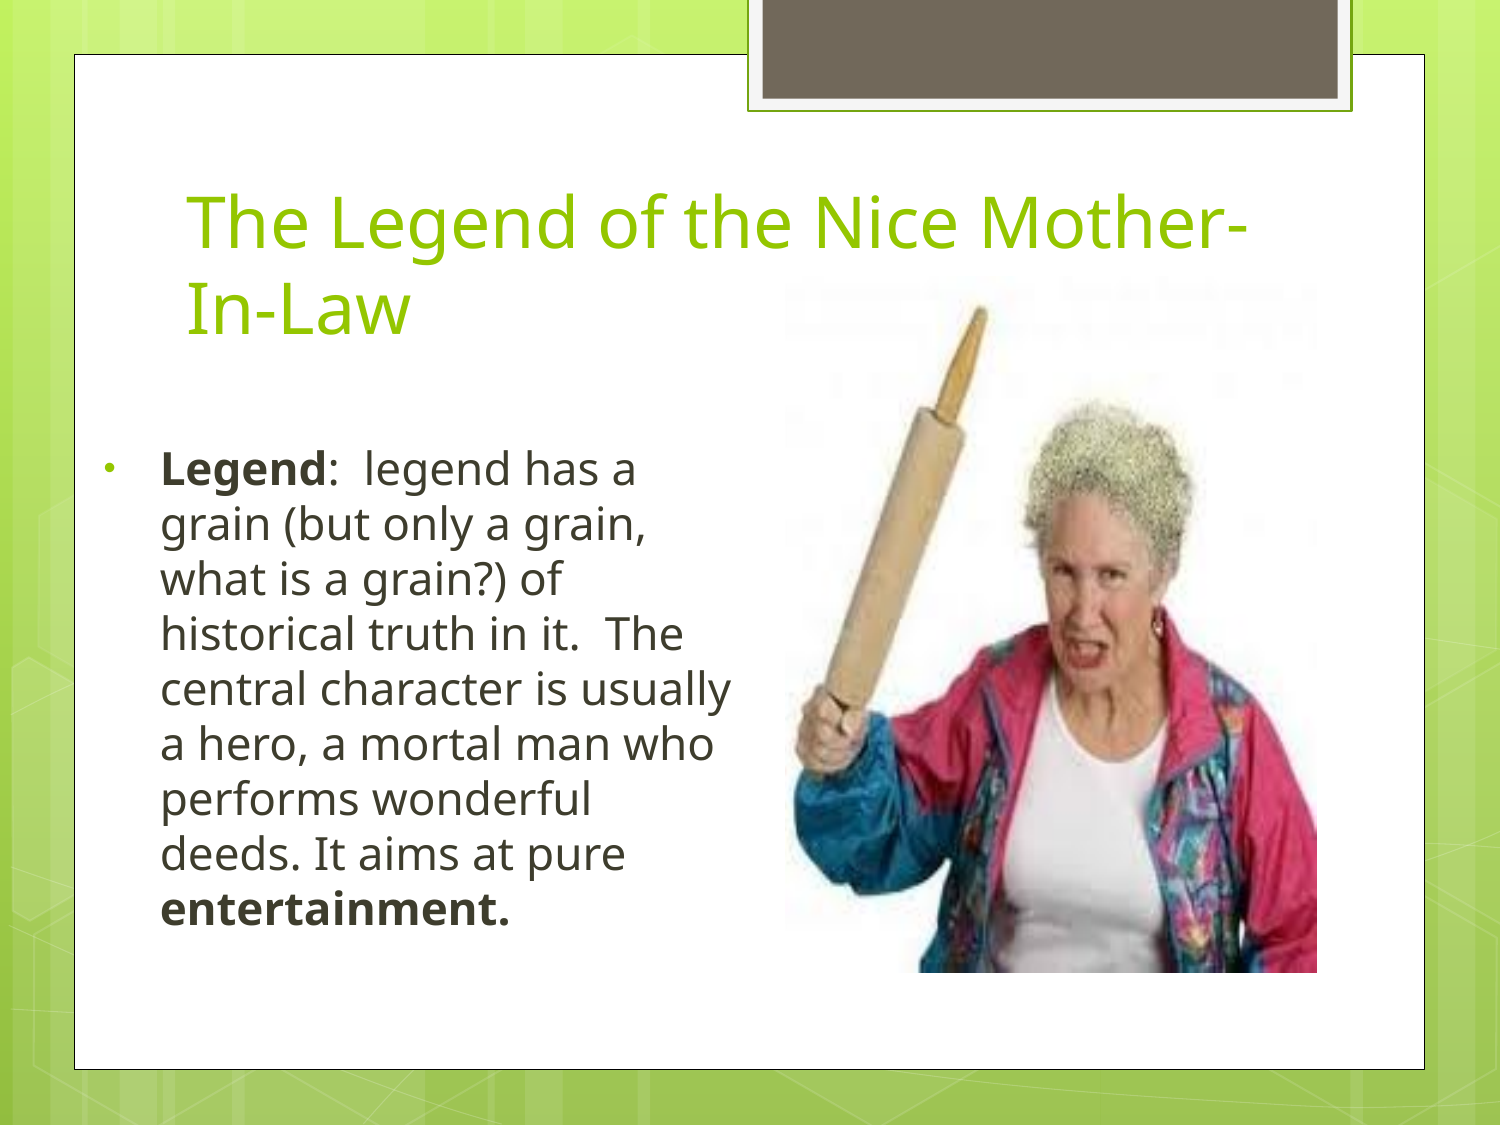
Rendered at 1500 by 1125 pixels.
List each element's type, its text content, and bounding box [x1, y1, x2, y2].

picture [785, 276, 1318, 973]
title The Legend of the Nice Mother-In-Law [171, 168, 1324, 357]
list Legend: legend has a grain (but only a grain, what is a grain?) of historical truth in it. The central character is usually a hero, a mortal man who performs wonderful deeds. It aims at pure entertainment. [88, 432, 752, 1125]
